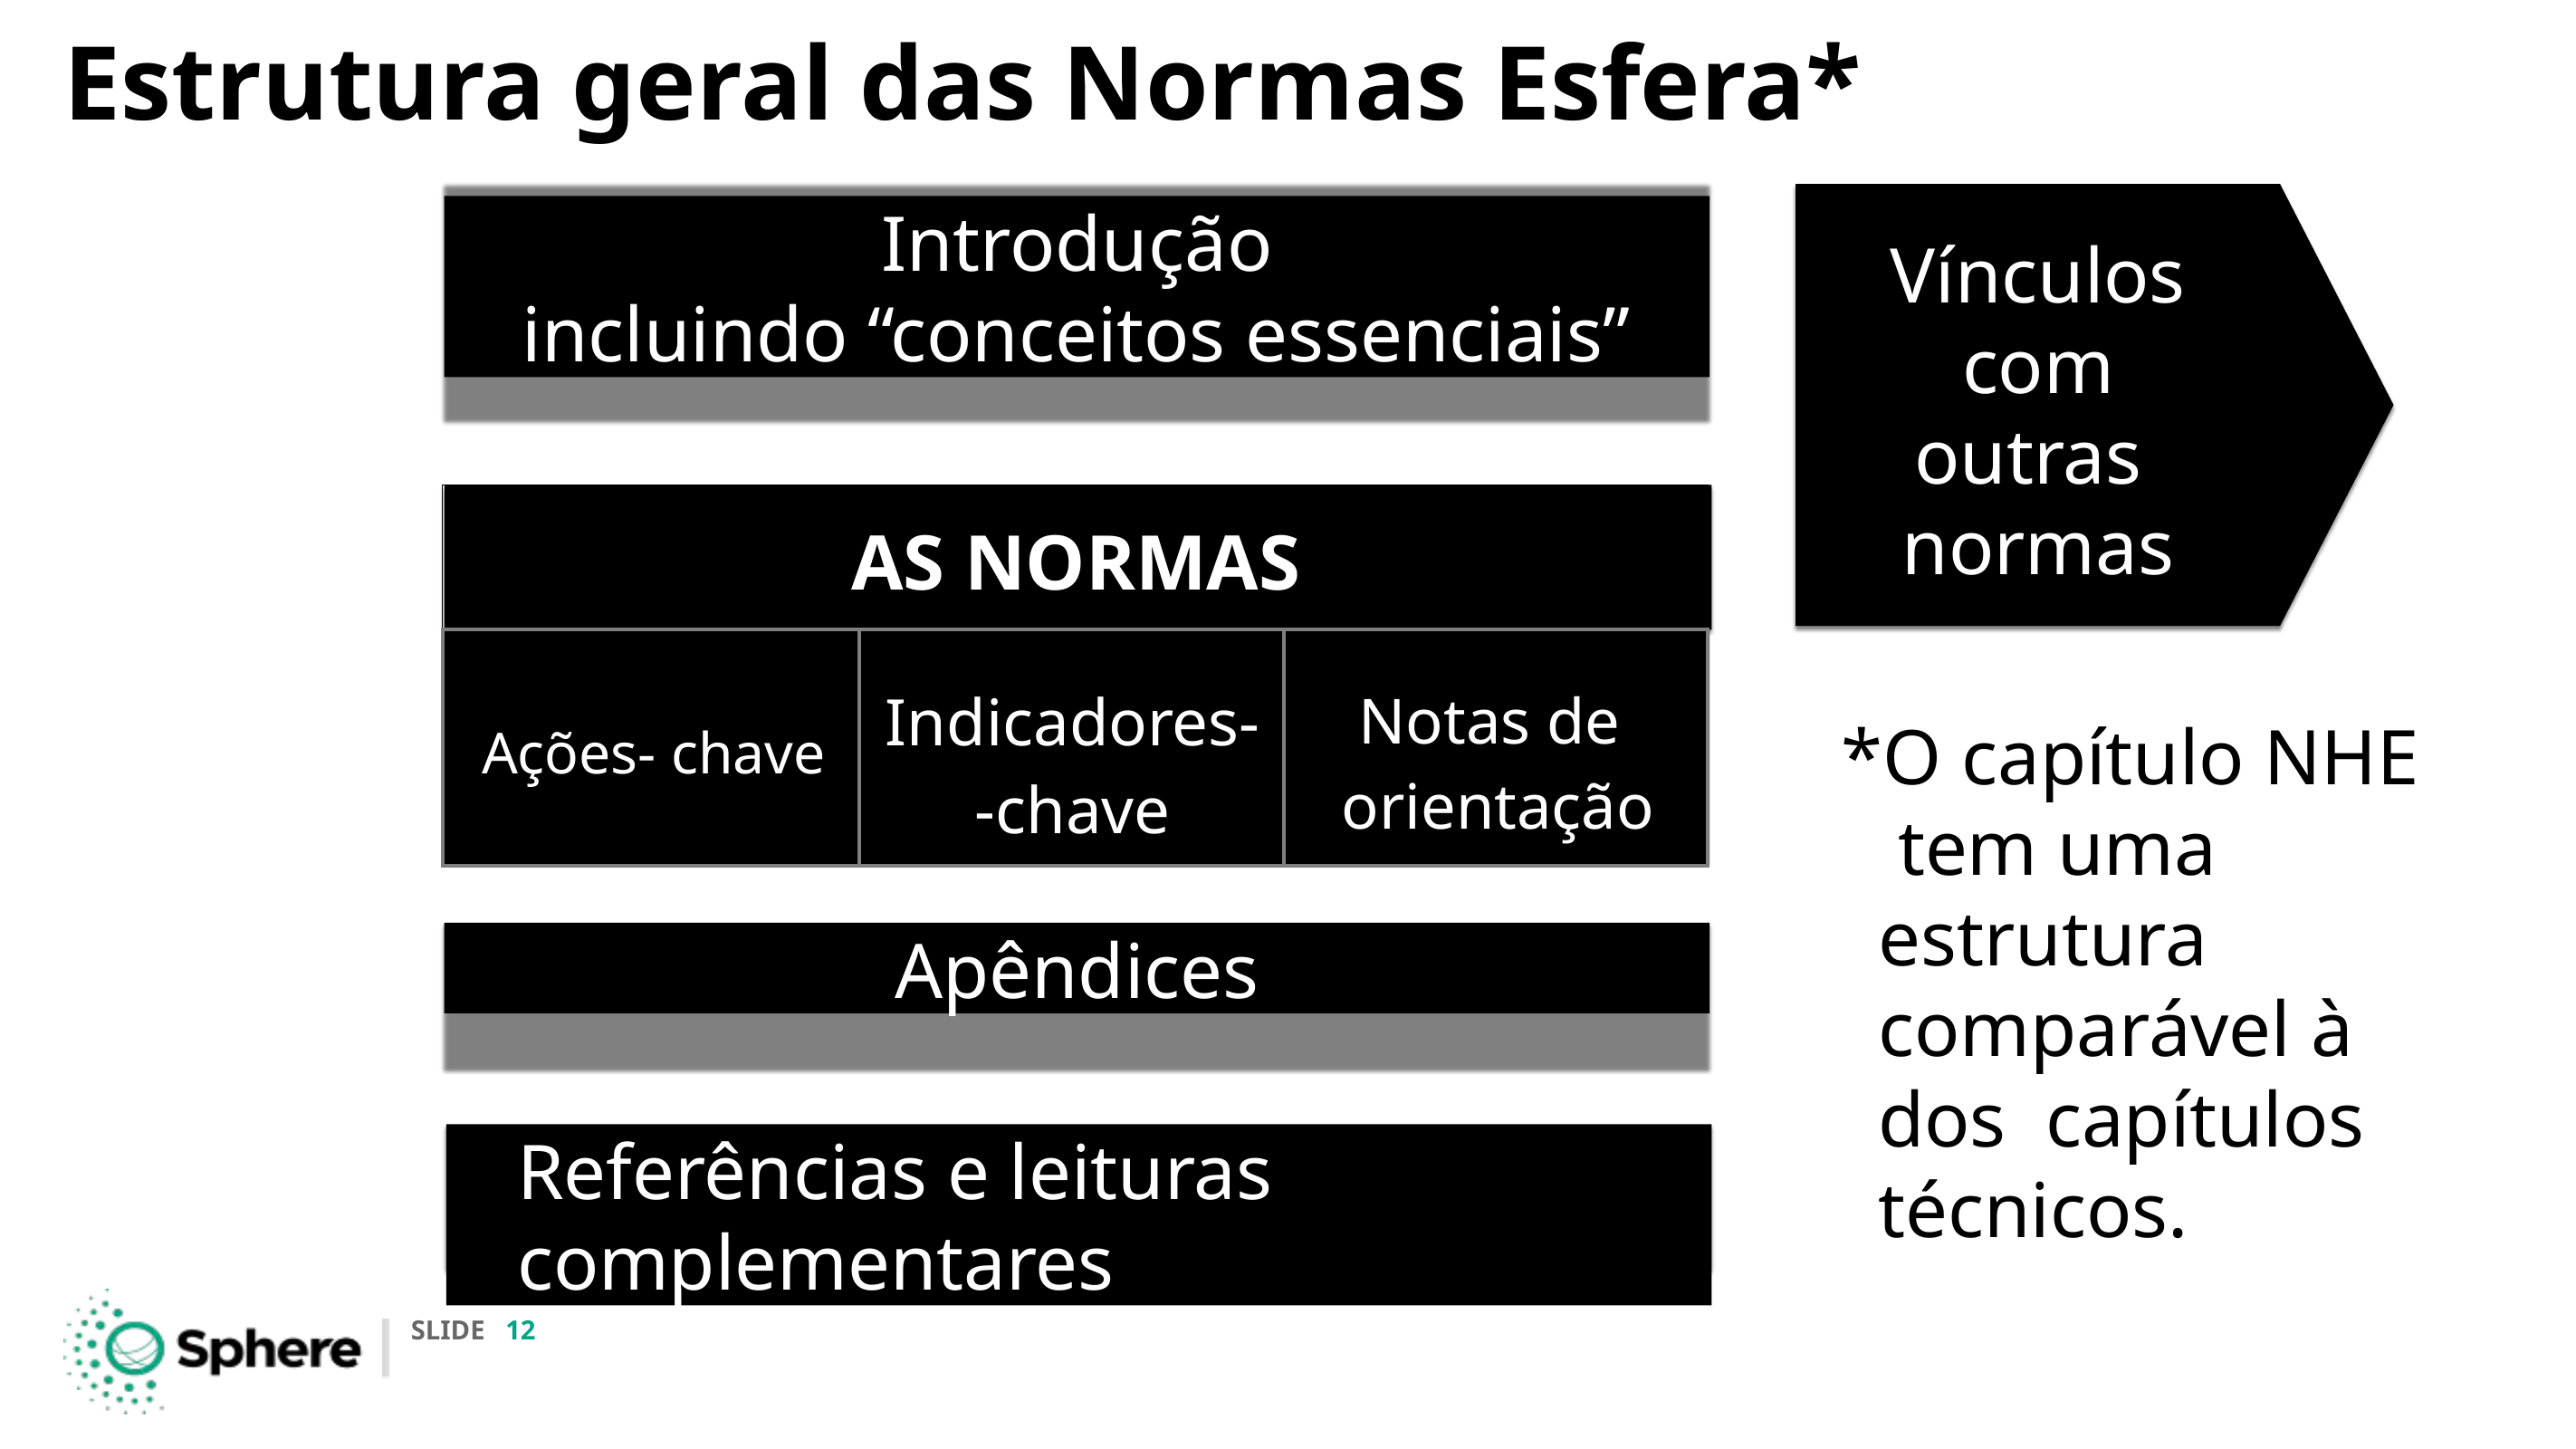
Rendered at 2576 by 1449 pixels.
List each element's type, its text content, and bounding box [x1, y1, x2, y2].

picture [382, 1319, 393, 1379]
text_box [1789, 181, 2273, 636]
title Estrutura geral das Normas Esfera* [62, 16, 1869, 261]
picture [63, 1289, 363, 1416]
picture [438, 920, 1716, 1078]
picture [438, 180, 1716, 429]
slide_number SLIDE 12 [408, 1309, 599, 1449]
picture [440, 1122, 1718, 1279]
text_box *O capítulo NHE tem uma estrutura comparável à dos capítulos técnicos. [1839, 707, 2436, 1253]
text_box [438, 483, 1718, 867]
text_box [2274, 181, 2399, 636]
text_box Referências e leituras complementares [445, 1286, 1712, 1306]
